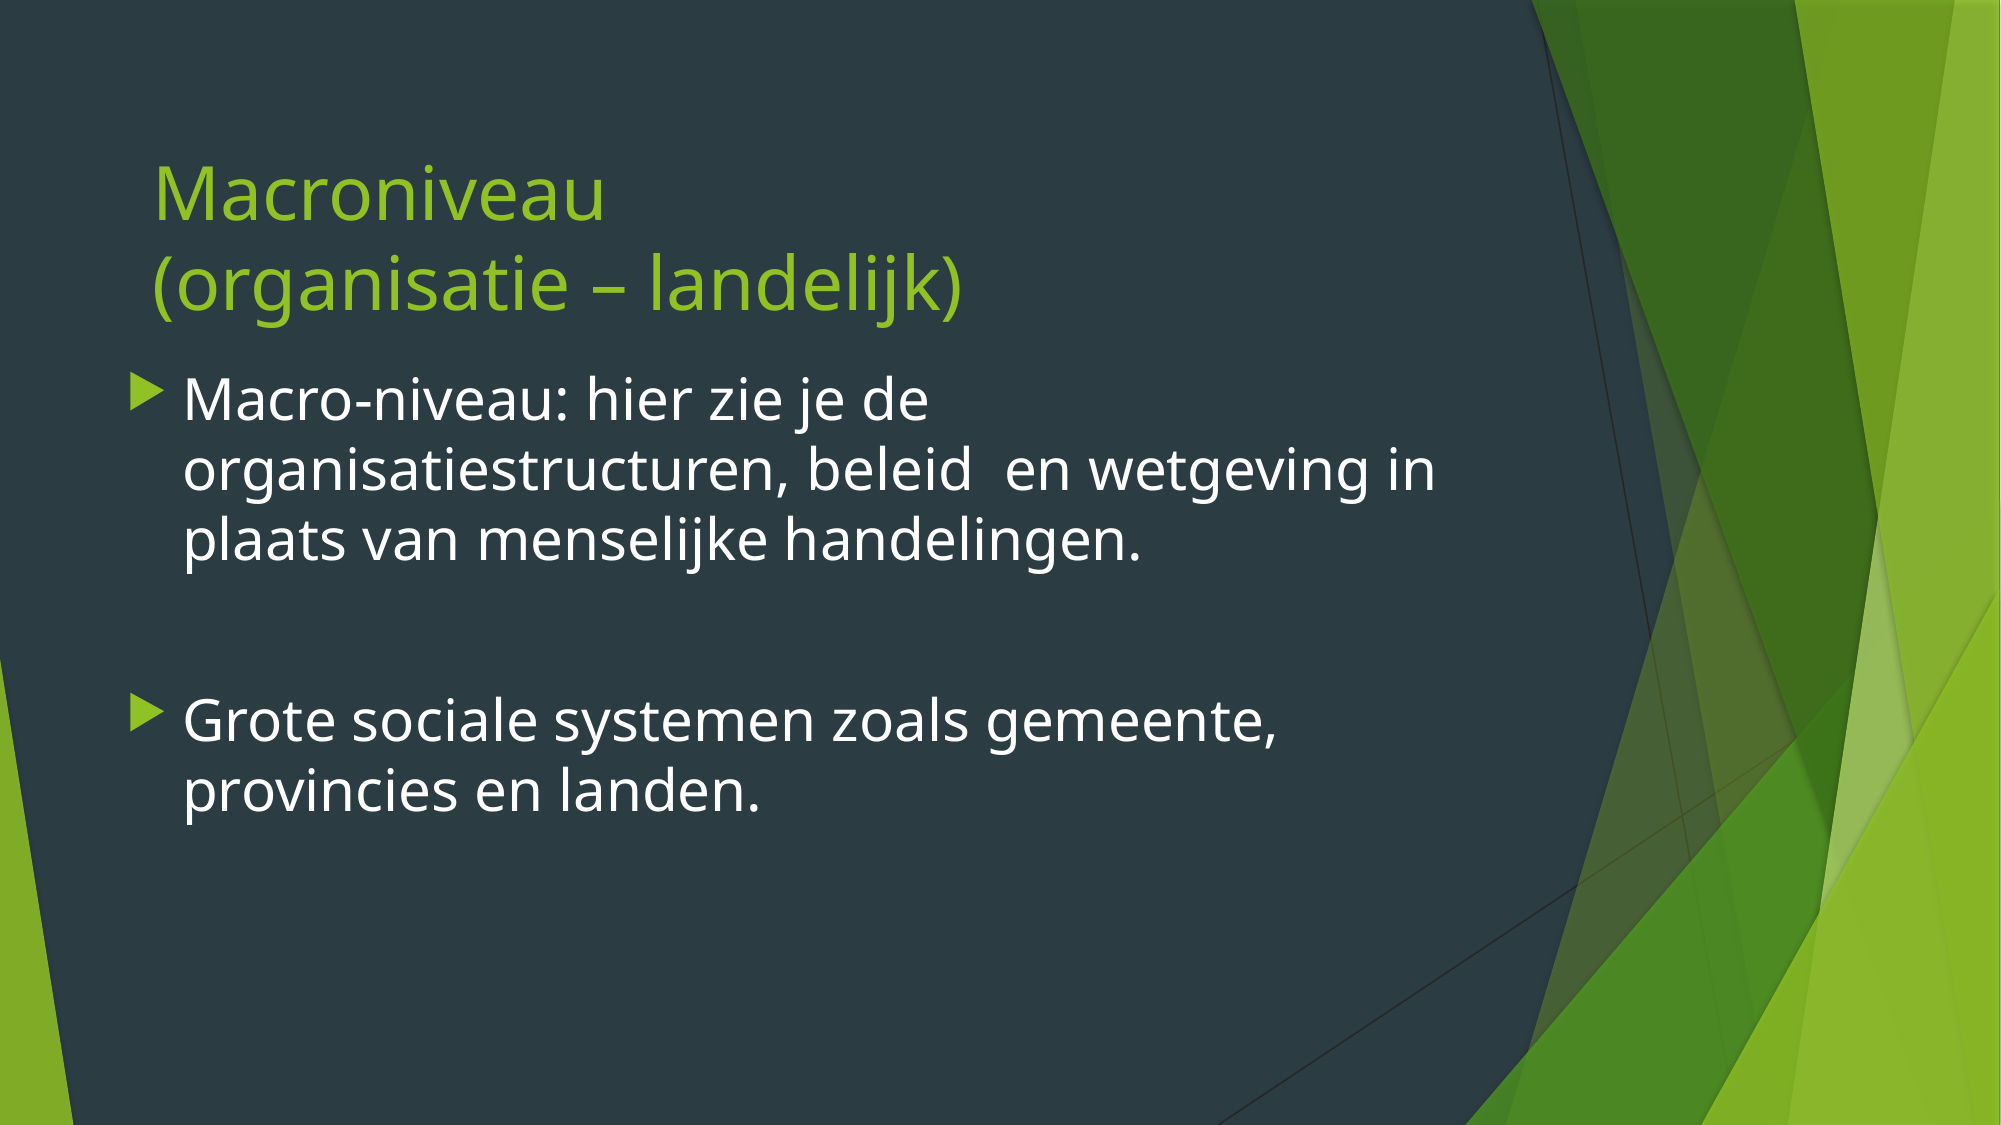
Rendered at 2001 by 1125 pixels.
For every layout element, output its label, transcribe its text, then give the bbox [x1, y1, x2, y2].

title Macroniveau (organisatie – landelijk) [137, 137, 1548, 355]
list Macro-niveau: hier zie je de organisatiestructuren, beleid en wetgeving in plaats van menselijke handelingen. Grote sociale systemen zoals gemeente, provincies en landen. [111, 354, 1522, 992]
